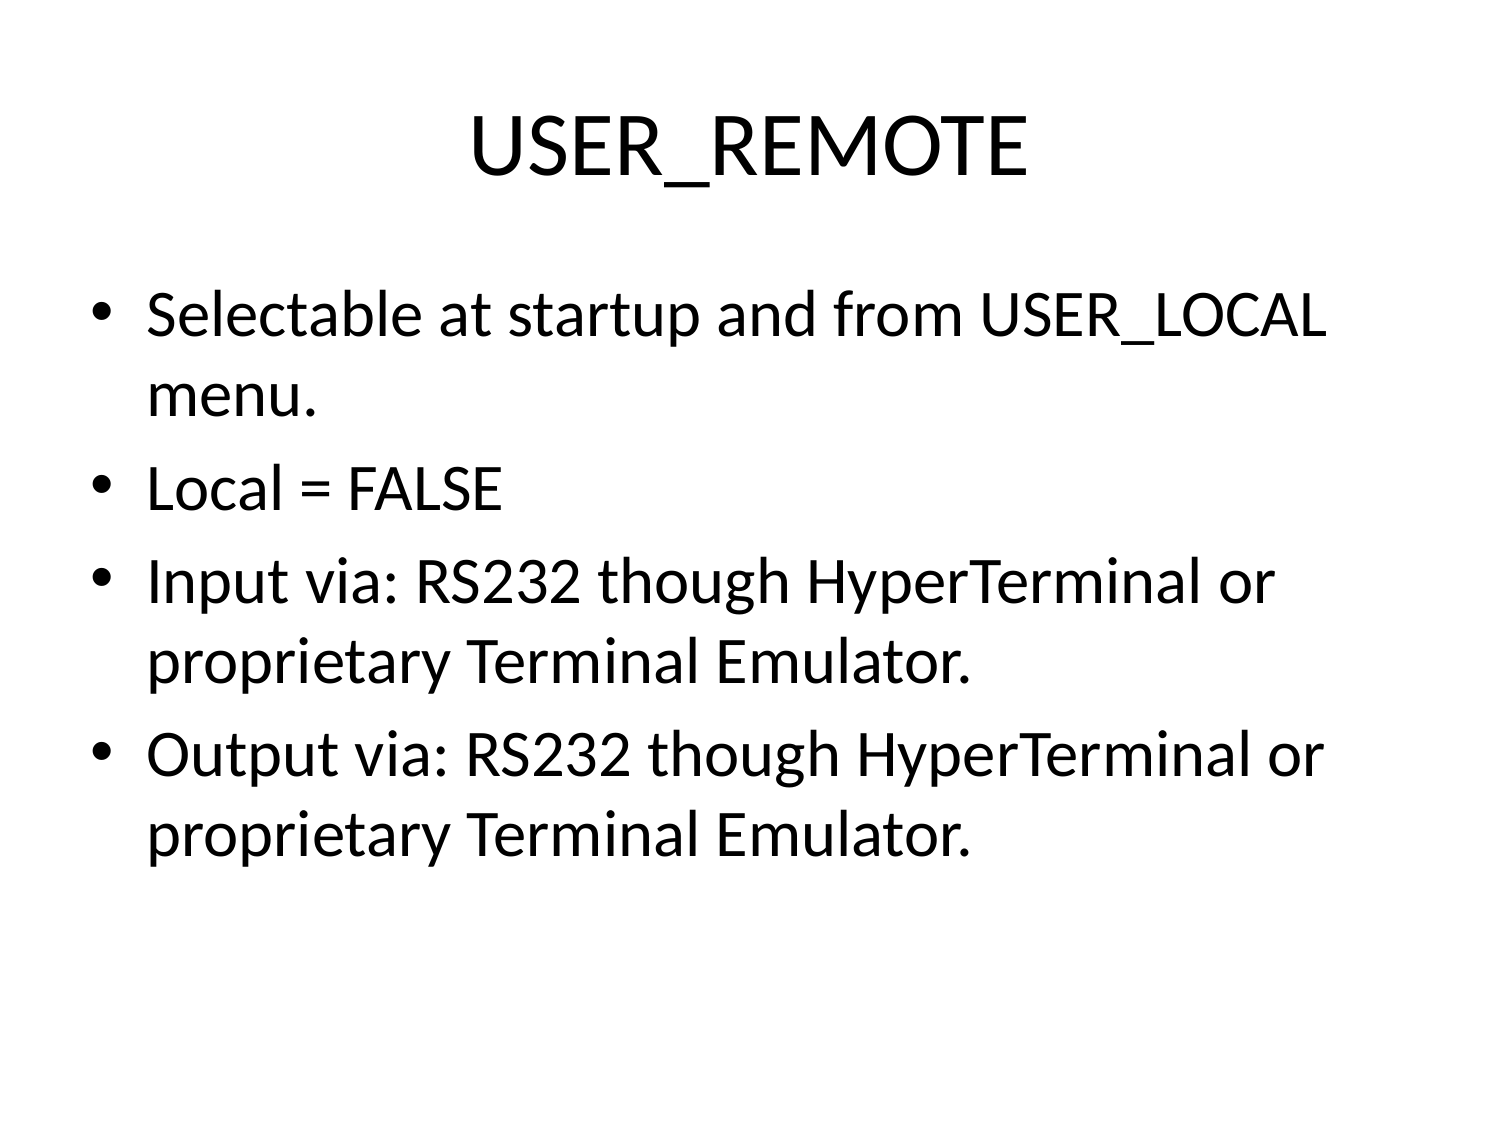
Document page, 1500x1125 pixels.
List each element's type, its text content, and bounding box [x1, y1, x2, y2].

title USER_REMOTE [75, 45, 1425, 233]
list Selectable at startup and from USER_LOCAL menu. Local = FALSE Input via: RS232 though HyperTerminal or proprietary Terminal Emulator. Output via: RS232 though HyperTerminal or proprietary Terminal Emulator. [75, 262, 1425, 1005]
